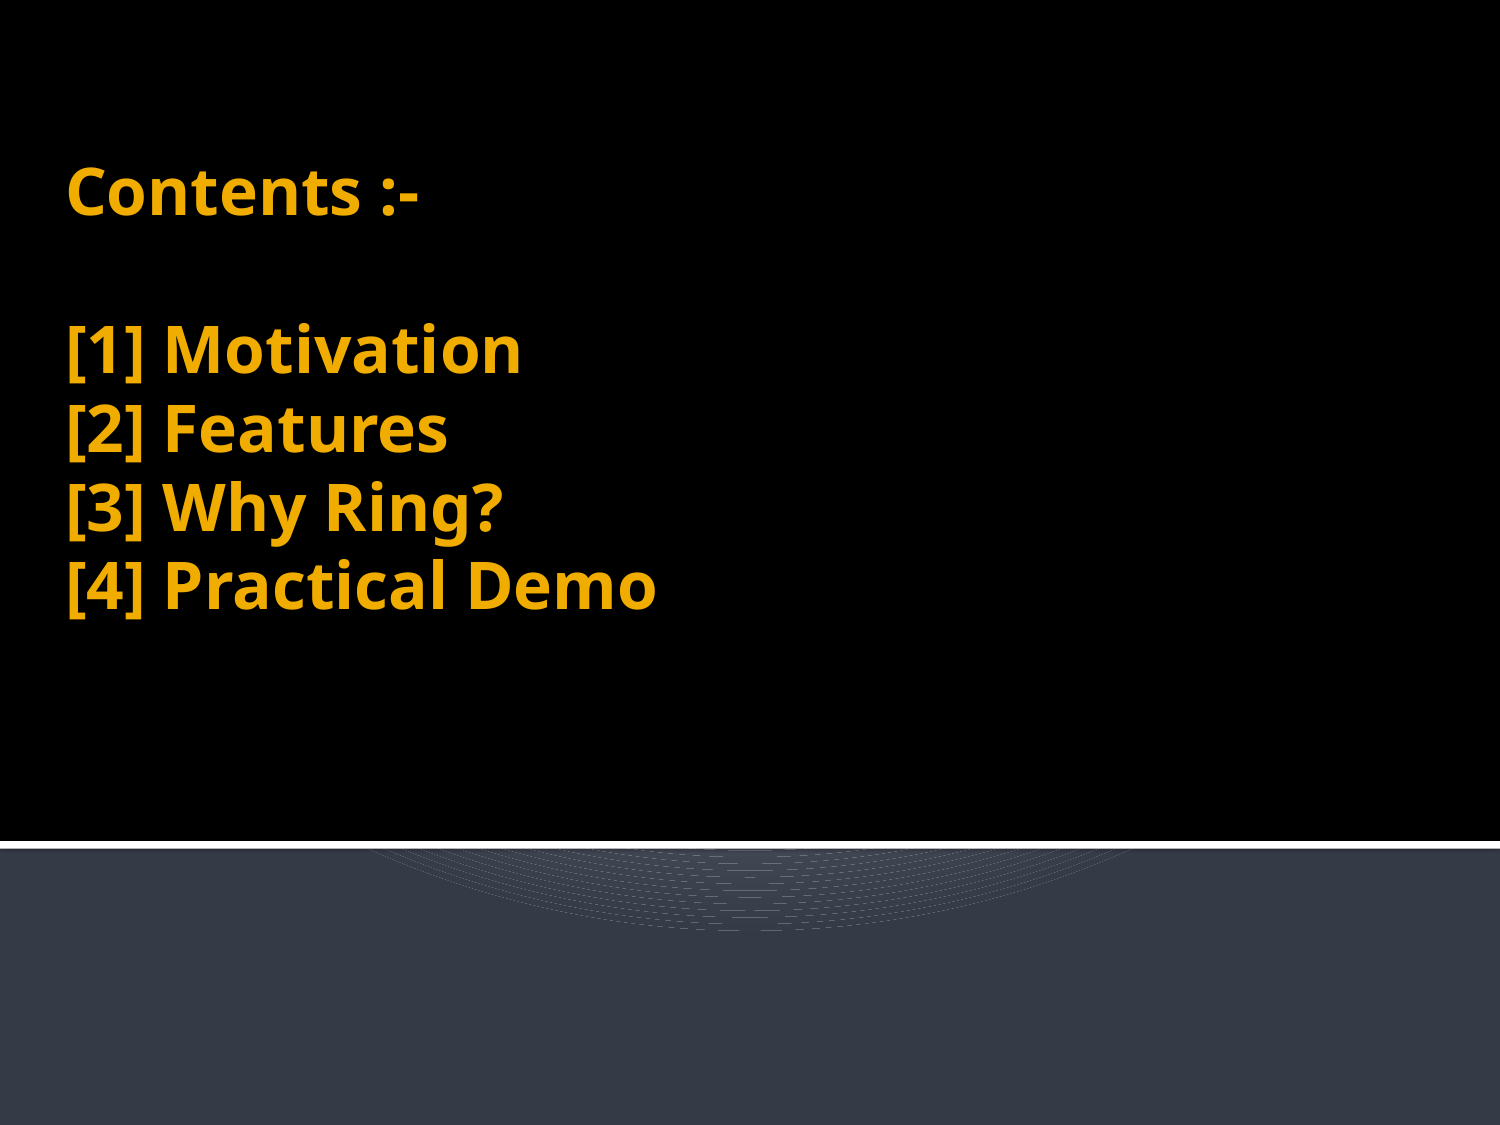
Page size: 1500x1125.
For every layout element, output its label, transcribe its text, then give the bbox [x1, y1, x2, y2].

title Contents :- [1] Motivation [2] Features [3] Why Ring? [4] Practical Demo [50, 149, 1400, 816]
